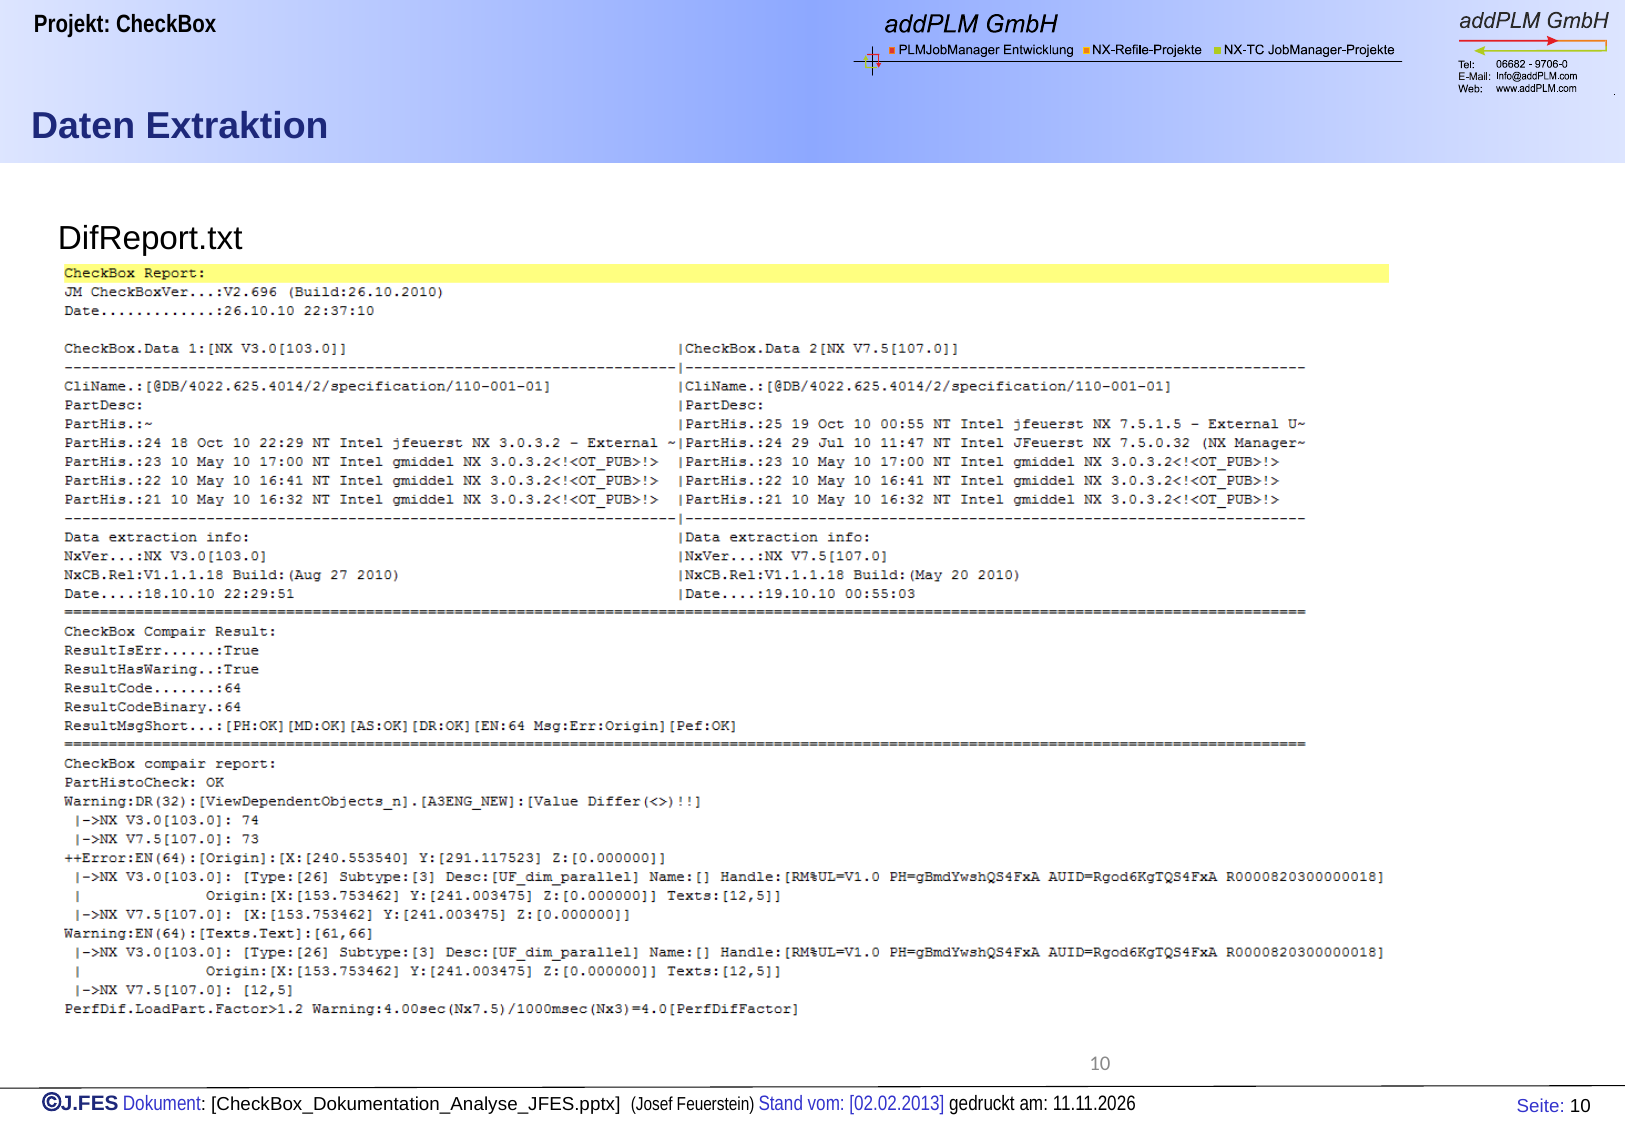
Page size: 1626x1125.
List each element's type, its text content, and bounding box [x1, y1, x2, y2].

text_box 10 [1062, 1042, 1138, 1103]
title Daten Extraktion [30, 73, 1600, 138]
picture [62, 264, 1389, 1022]
text_box DifReport.txt [43, 209, 373, 264]
